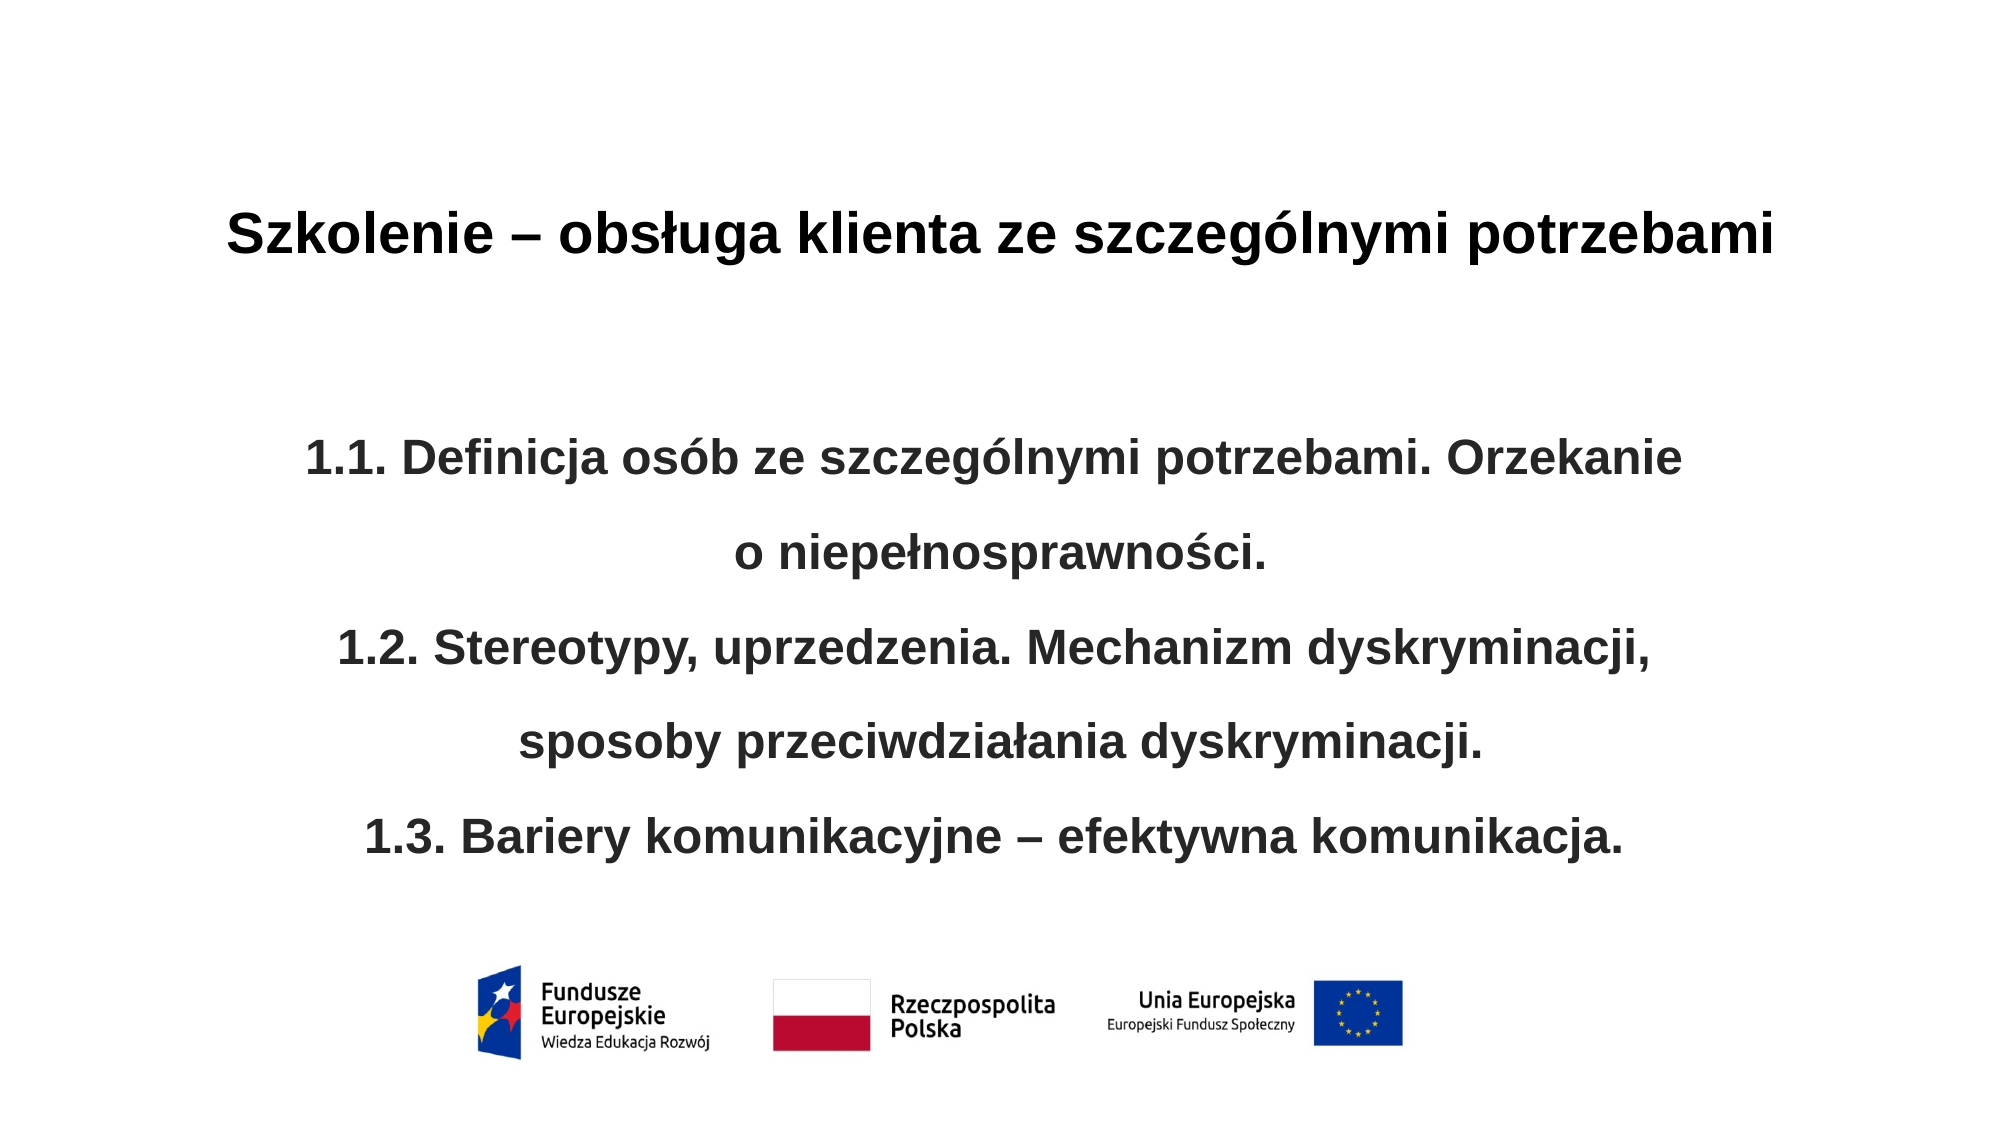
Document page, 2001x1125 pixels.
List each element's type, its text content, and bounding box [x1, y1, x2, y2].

subtitle 1.1. Definicja osób ze szczególnymi potrzebami. Orzekanie o niepełnosprawności. 1.2. Stereotypy, uprzedzenia. Mechanizm dyskryminacji, sposoby przeciwdziałania dyskryminacji. 1.3. Bariery komunikacyjne – efektywna komunikacja. [249, 381, 1752, 875]
title Szkolenie – obsługa klienta ze szczególnymi potrzebami [126, 152, 1877, 273]
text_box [456, 941, 1422, 1083]
